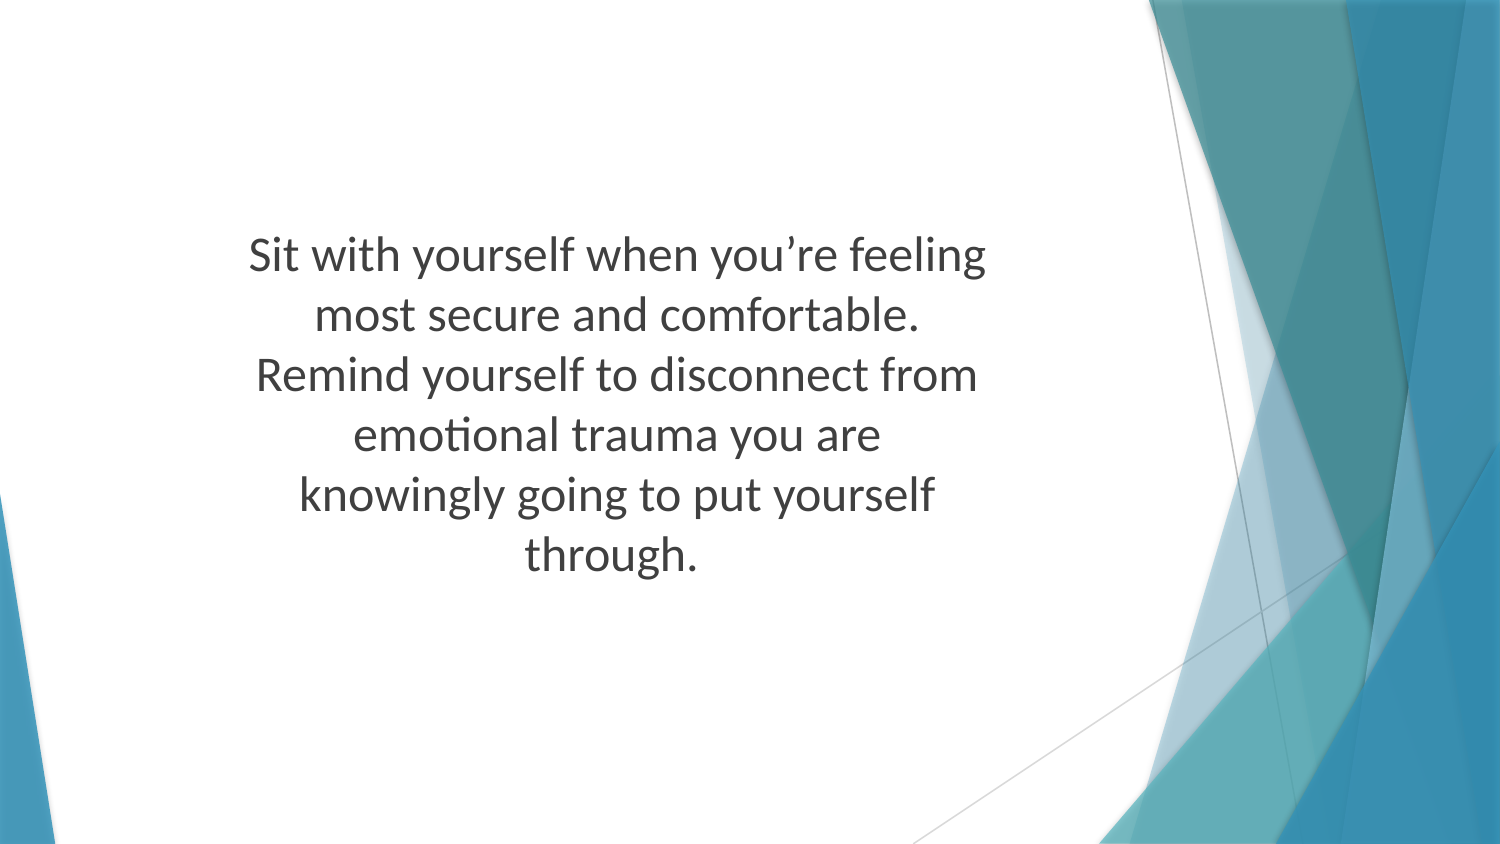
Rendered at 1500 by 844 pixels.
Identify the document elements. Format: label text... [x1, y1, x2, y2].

list Sit with yourself when you’re feeling most secure and comfortable. Remind yourself to disconnect from emotional trauma you are knowingly going to put yourself through. [230, 213, 1005, 635]
